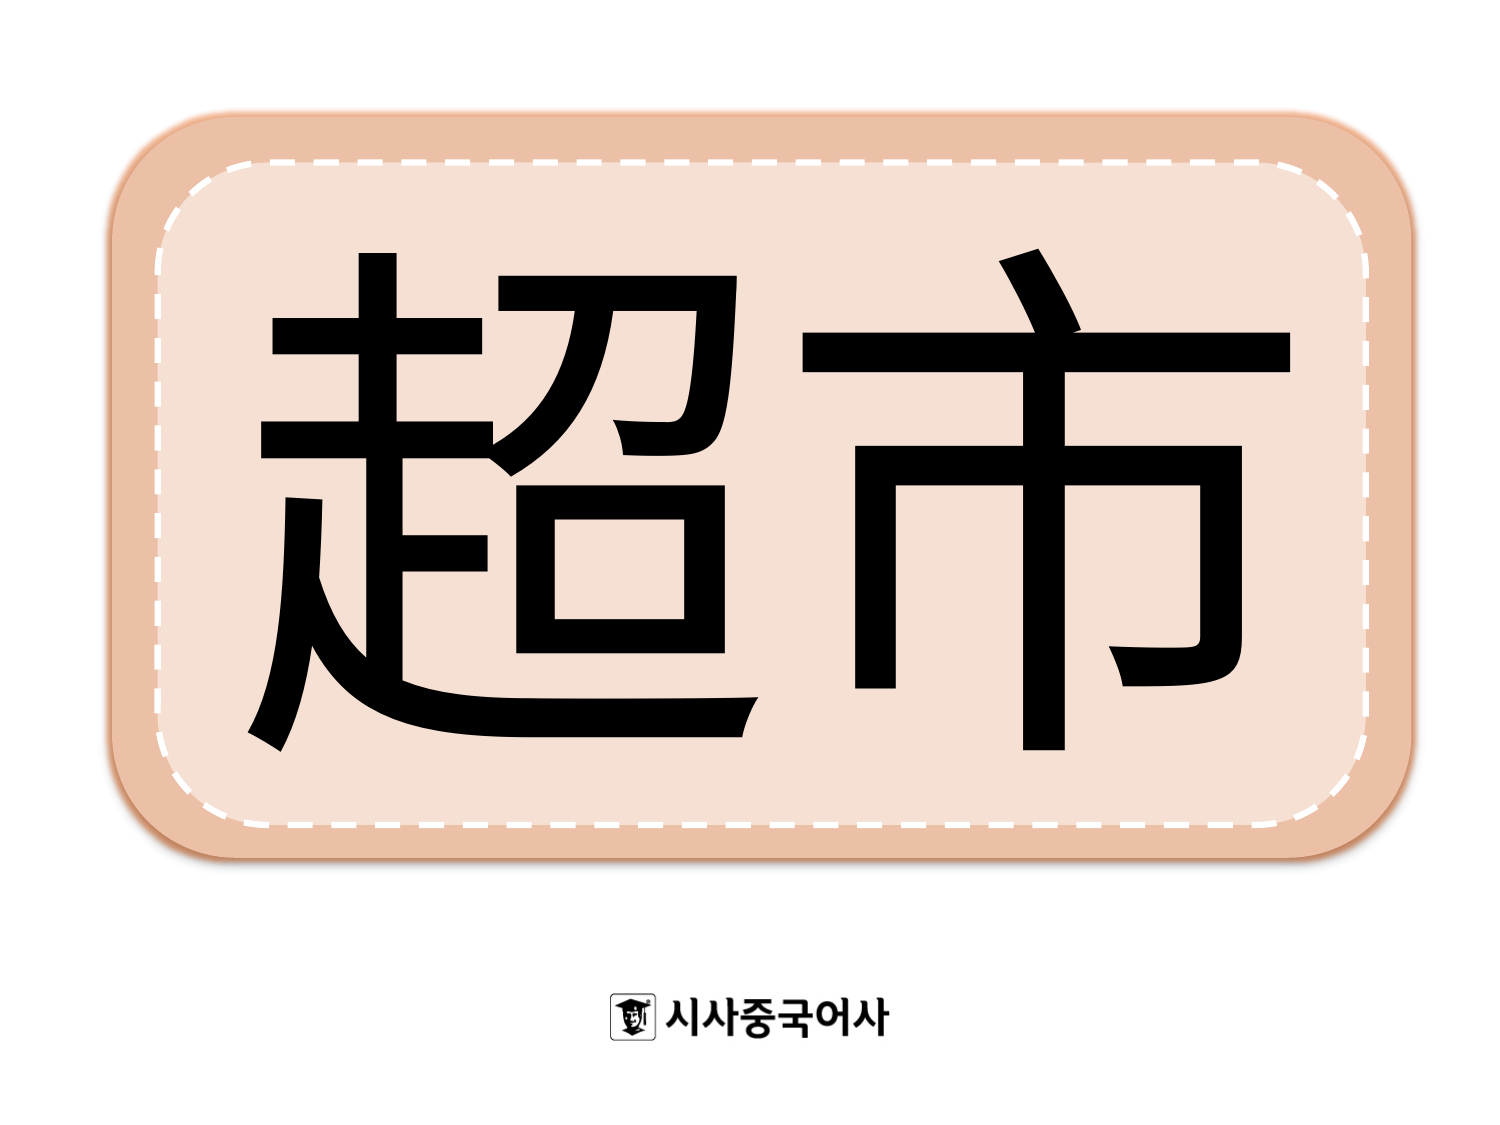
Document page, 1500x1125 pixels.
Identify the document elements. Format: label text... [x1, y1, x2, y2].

picture [602, 987, 898, 1047]
text_box 超市 [171, 160, 1380, 824]
